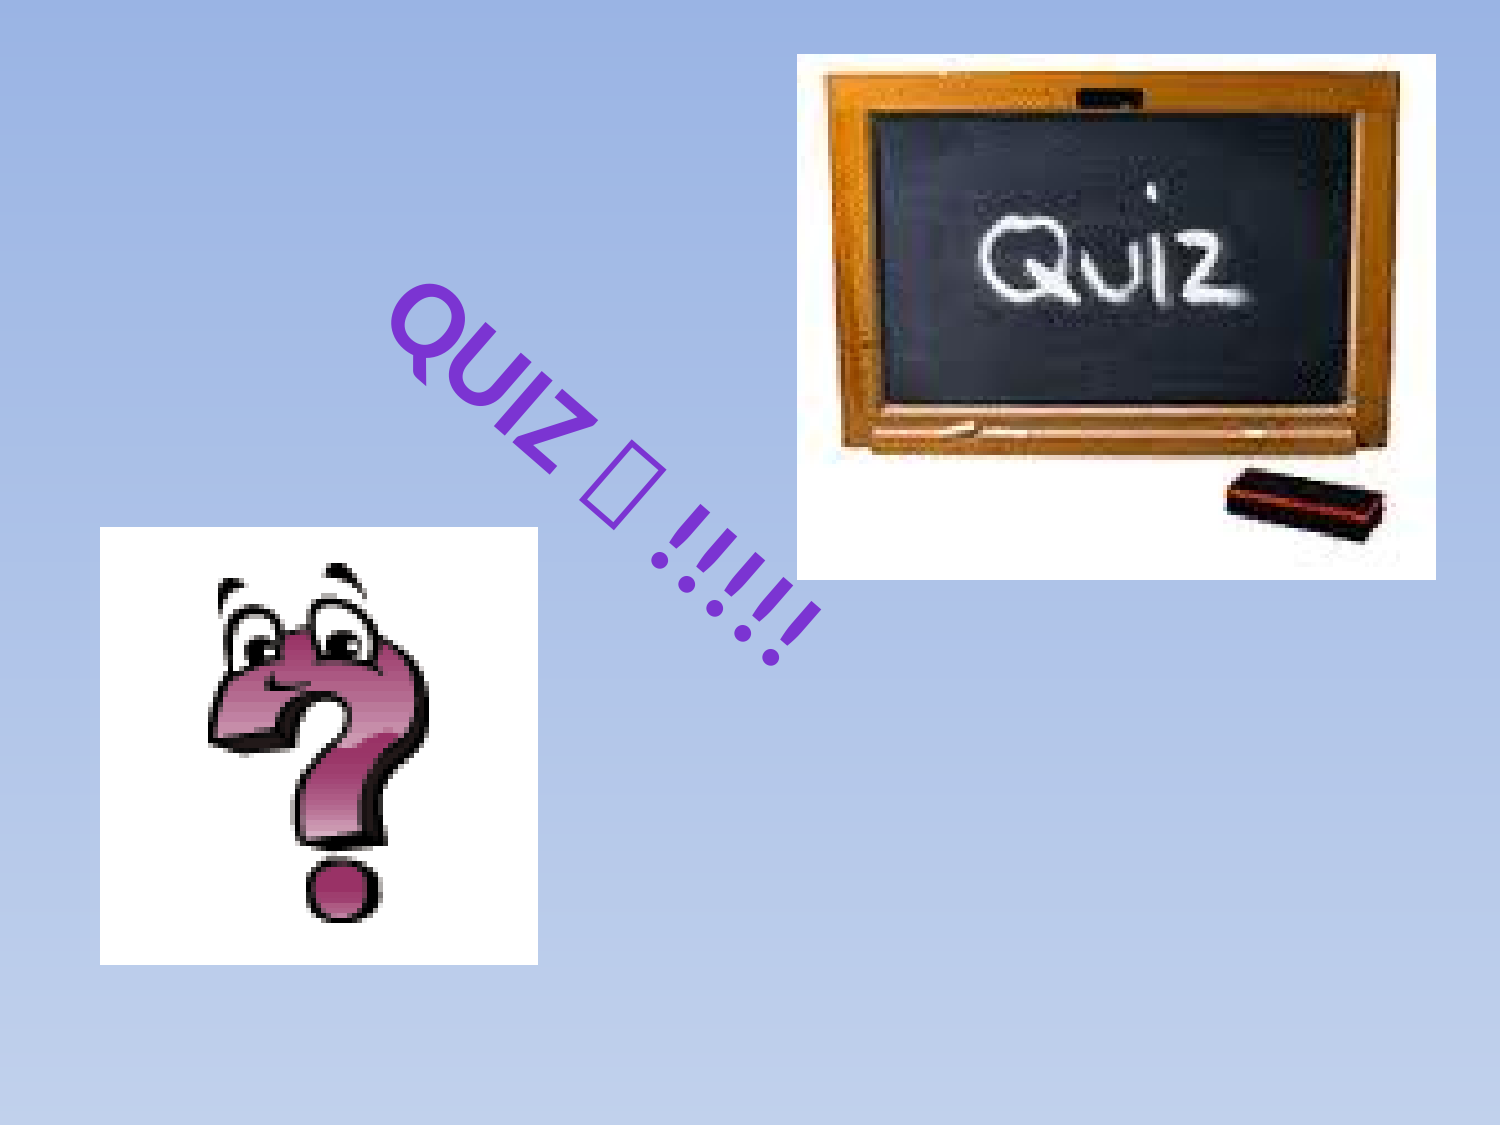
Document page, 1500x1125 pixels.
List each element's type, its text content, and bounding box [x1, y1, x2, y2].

picture [796, 54, 1436, 580]
picture [100, 526, 538, 965]
text_box QUIZ  !!!!! [202, 99, 1012, 832]
